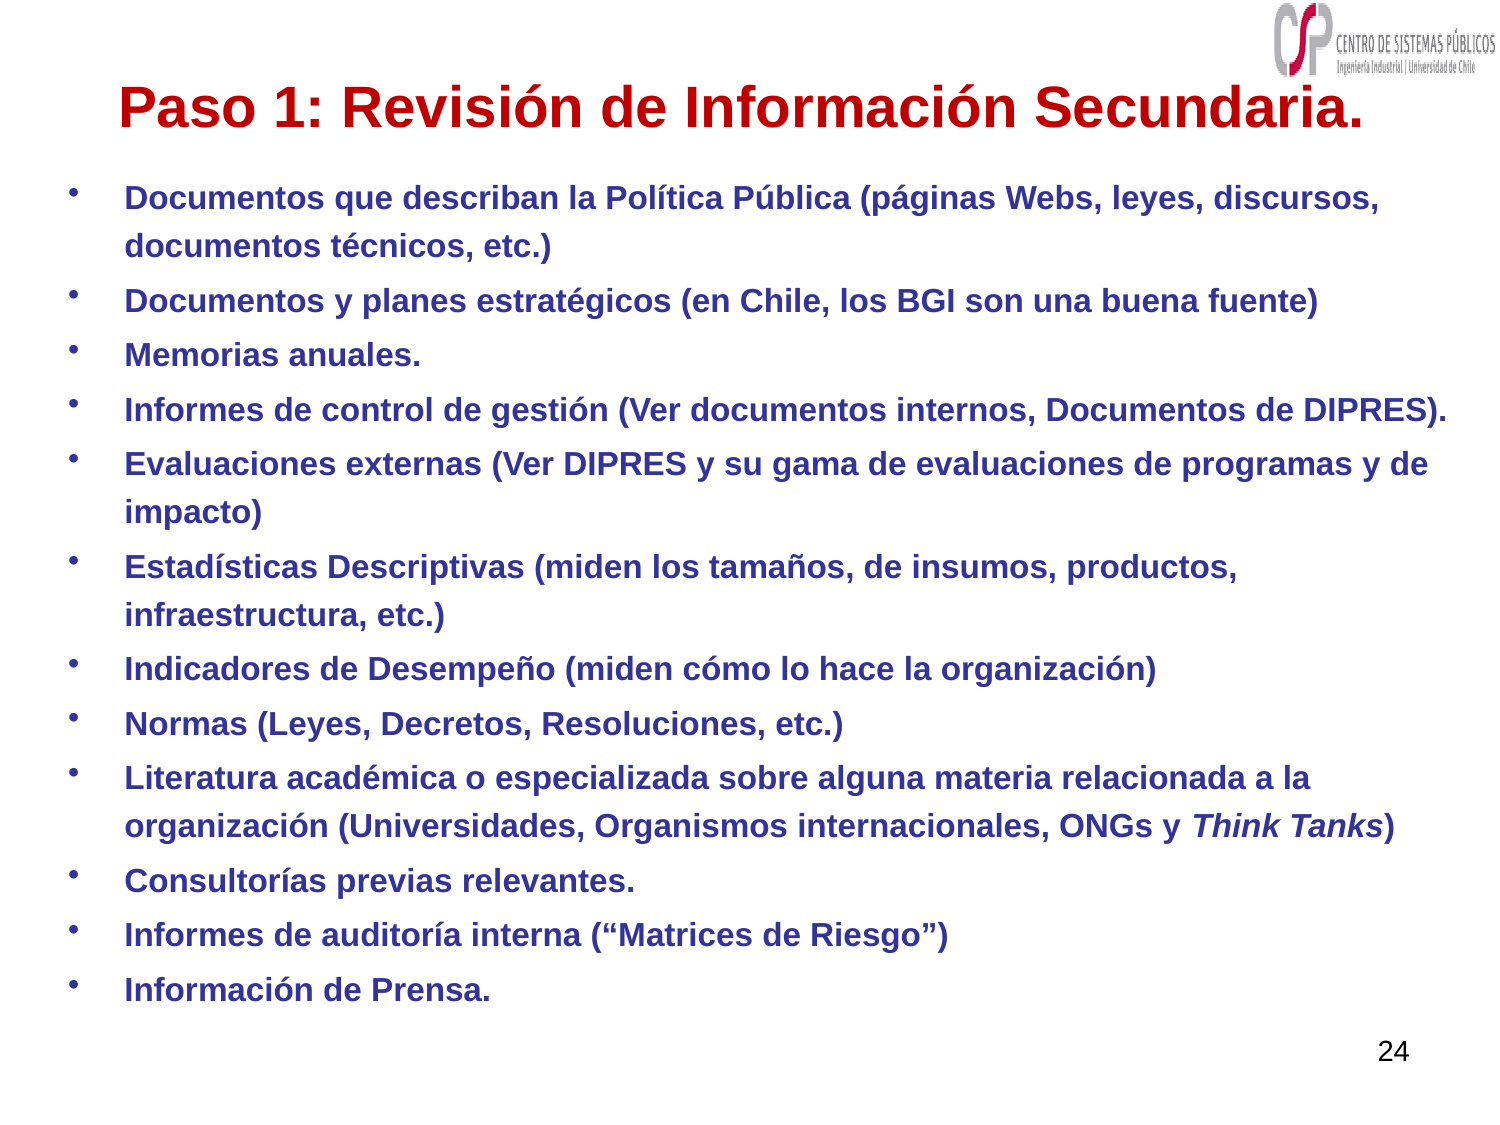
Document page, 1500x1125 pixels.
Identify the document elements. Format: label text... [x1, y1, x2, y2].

slide_number 24 [1074, 1024, 1426, 1103]
list Documentos que describan la Política Pública (páginas Webs, leyes, discursos, documentos técnicos, etc.) Documentos y planes estratégicos (en Chile, los BGI son una buena fuente) Memorias anuales. Informes de control de gestión (Ver documentos internos, Documentos de DIPRES). Evaluaciones externas (Ver DIPRES y su gama de evaluaciones de programas y de impacto) Estadísticas Descriptivas (miden los tamaños, de insumos, productos, infraestructura, etc.) Indicadores de Desempeño (miden cómo lo hace la organización) Normas (Leyes, Decretos, Resoluciones, etc.) Literatura académica o especializada sobre alguna materia relacionada a la organización (Universidades, Organismos internacionales, ONGs y Think Tanks) Consultorías previas relevantes. Informes de auditoría interna (“Matrices de Riesgo”) Información de Prensa. [52, 160, 1471, 904]
picture [1269, 0, 1500, 82]
text_box [0, 916, 136, 978]
title Paso 1: Revisión de Información Secundaria. [74, 44, 1426, 160]
